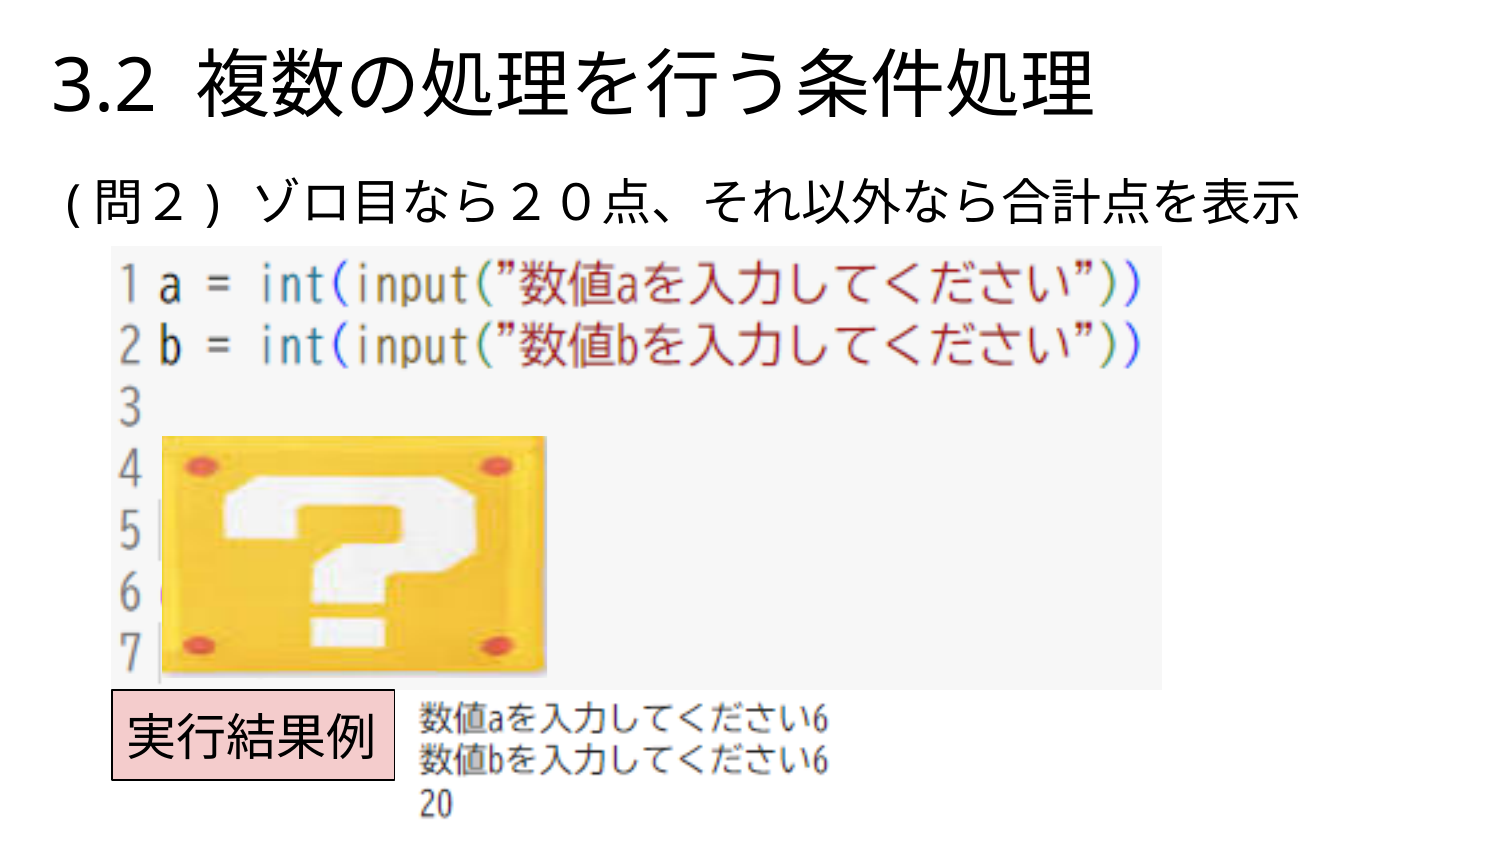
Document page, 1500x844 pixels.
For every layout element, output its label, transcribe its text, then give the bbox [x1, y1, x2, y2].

title 3.2 複数の処理を行う条件処理 [36, 21, 1481, 131]
text_box 実行結果例 [111, 697, 395, 781]
picture [111, 246, 1163, 829]
text_box (問２) [51, 155, 236, 246]
text_box ゾロ目なら２０点、それ以外なら合計点を表示 [236, 155, 1336, 246]
